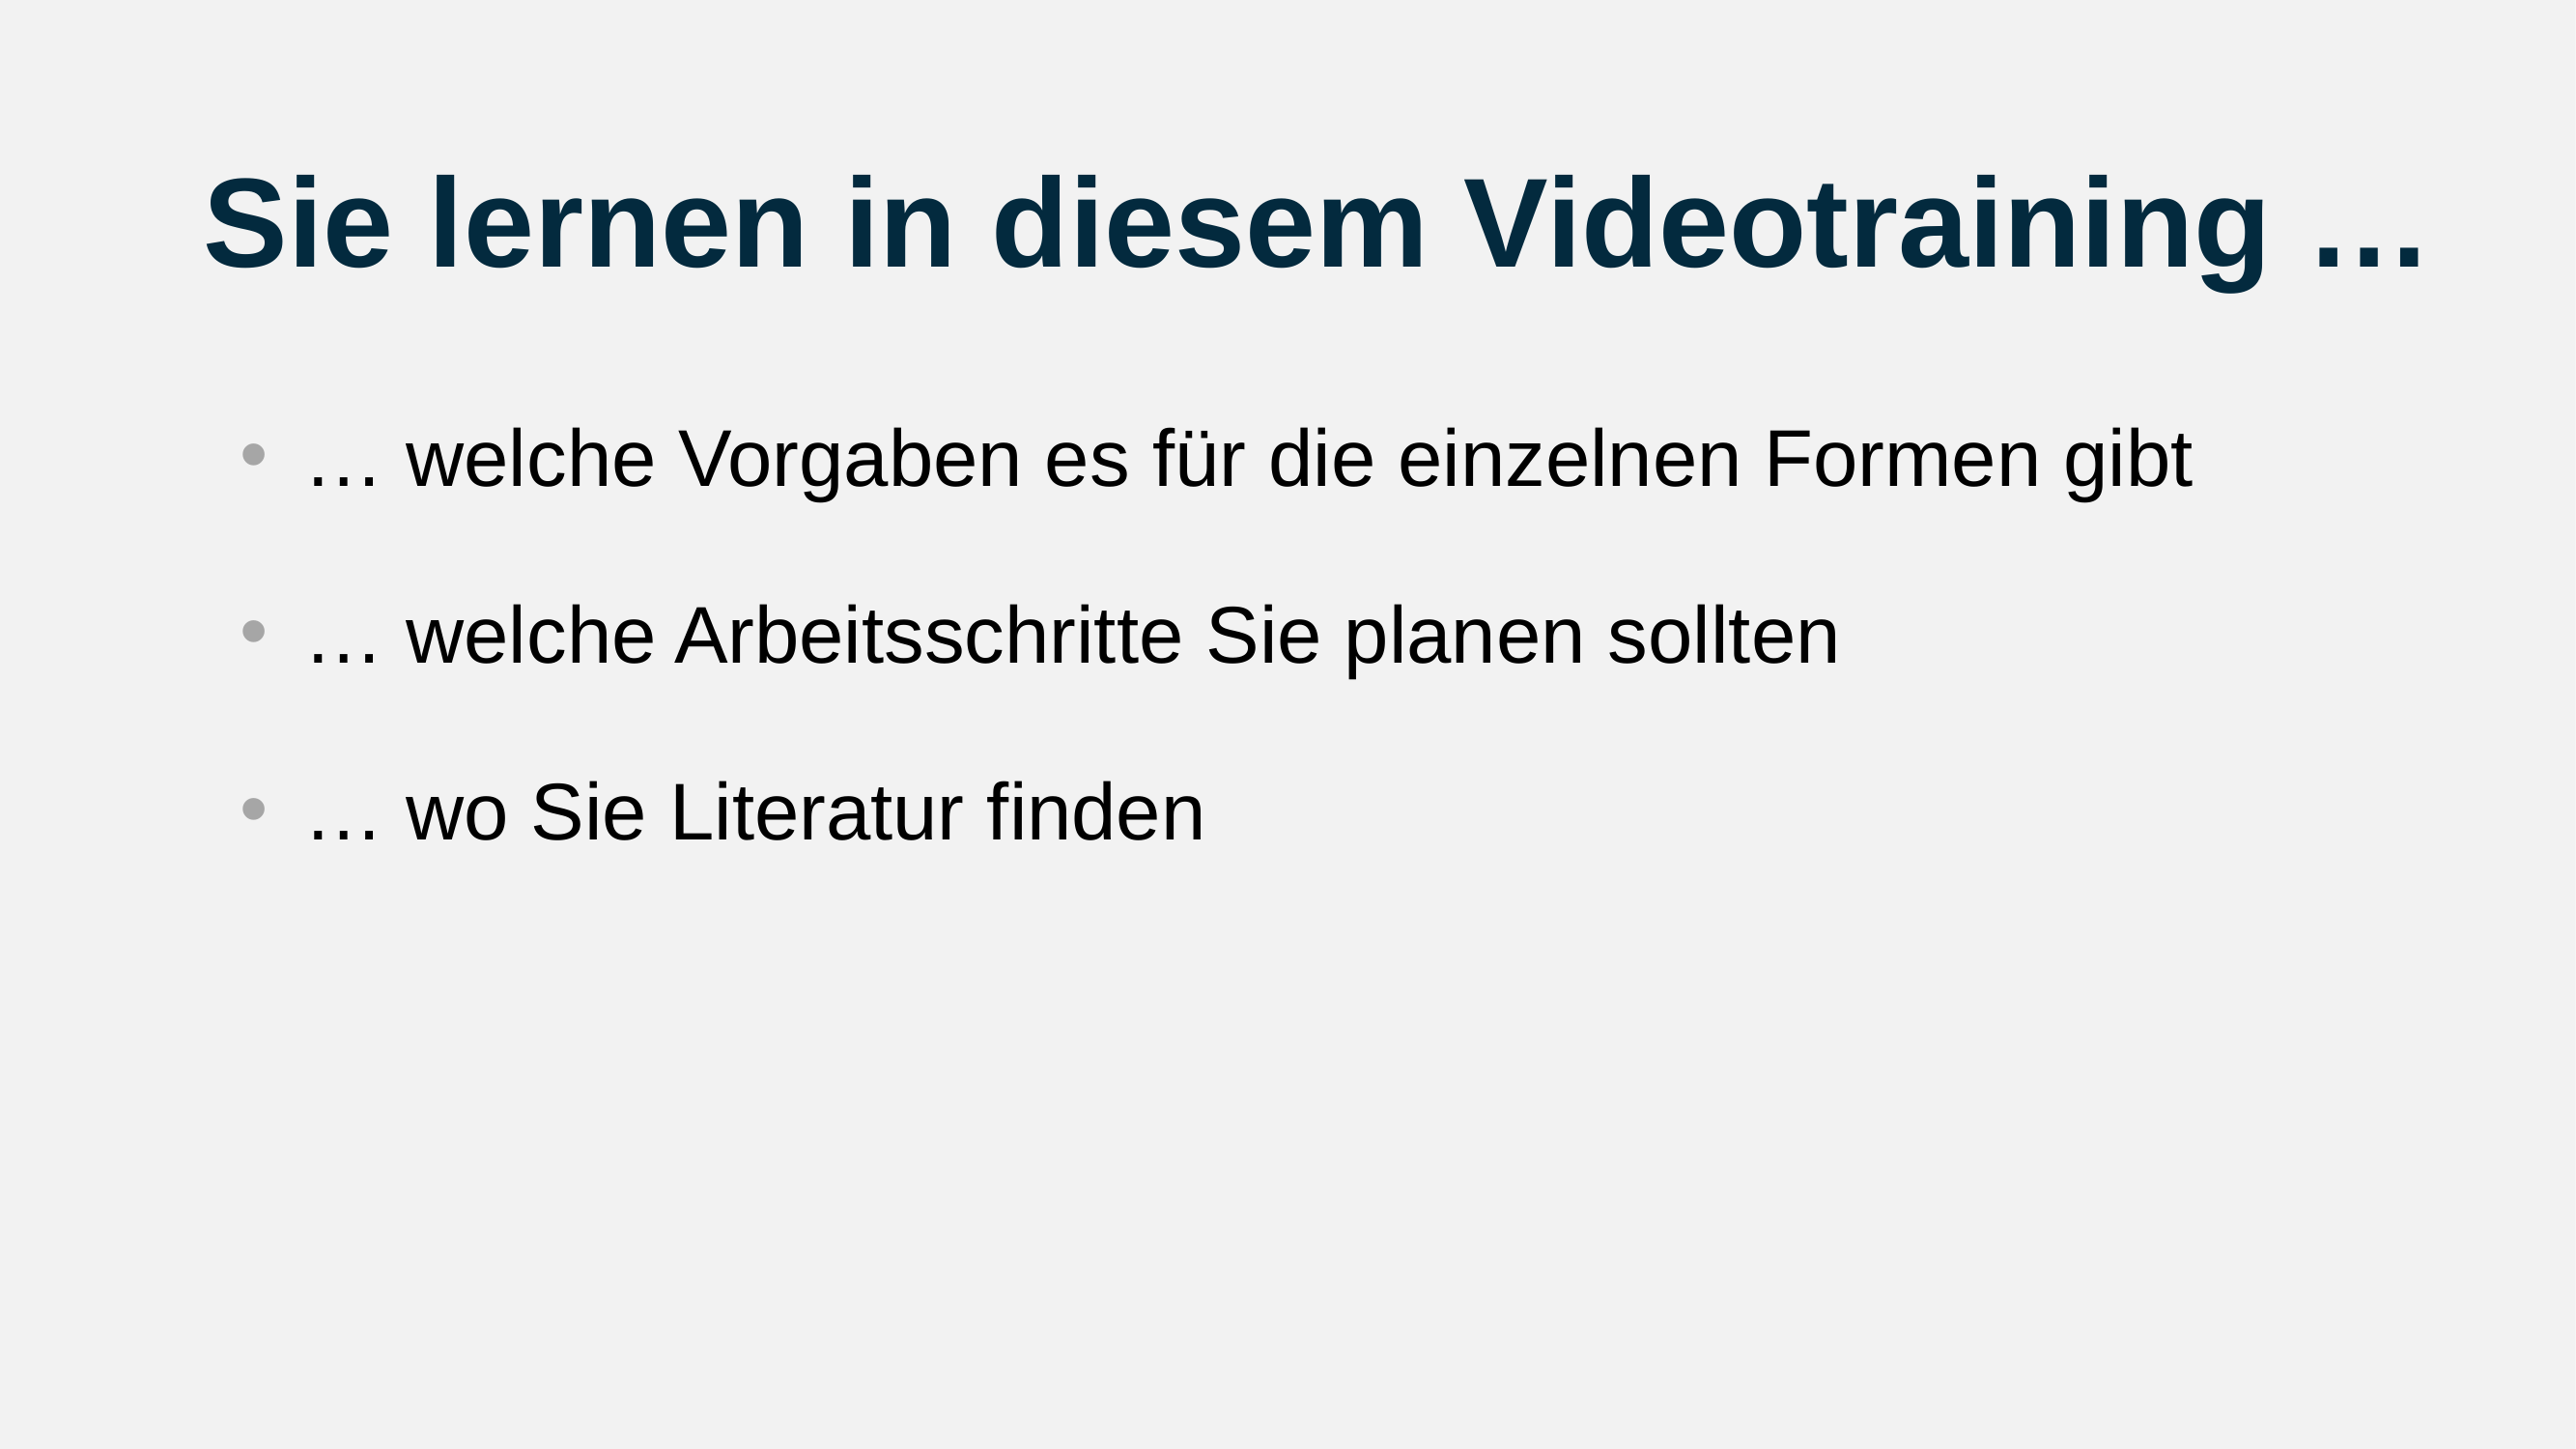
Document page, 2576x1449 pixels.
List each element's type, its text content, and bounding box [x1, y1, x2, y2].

title Sie lernen in diesem Videotraining … [188, 132, 2459, 300]
list … welche Vorgaben es für die einzelnen Formen gibt … welche Arbeitsschritte Sie planen sollten … wo Sie Literatur finden [225, 398, 2375, 1280]
